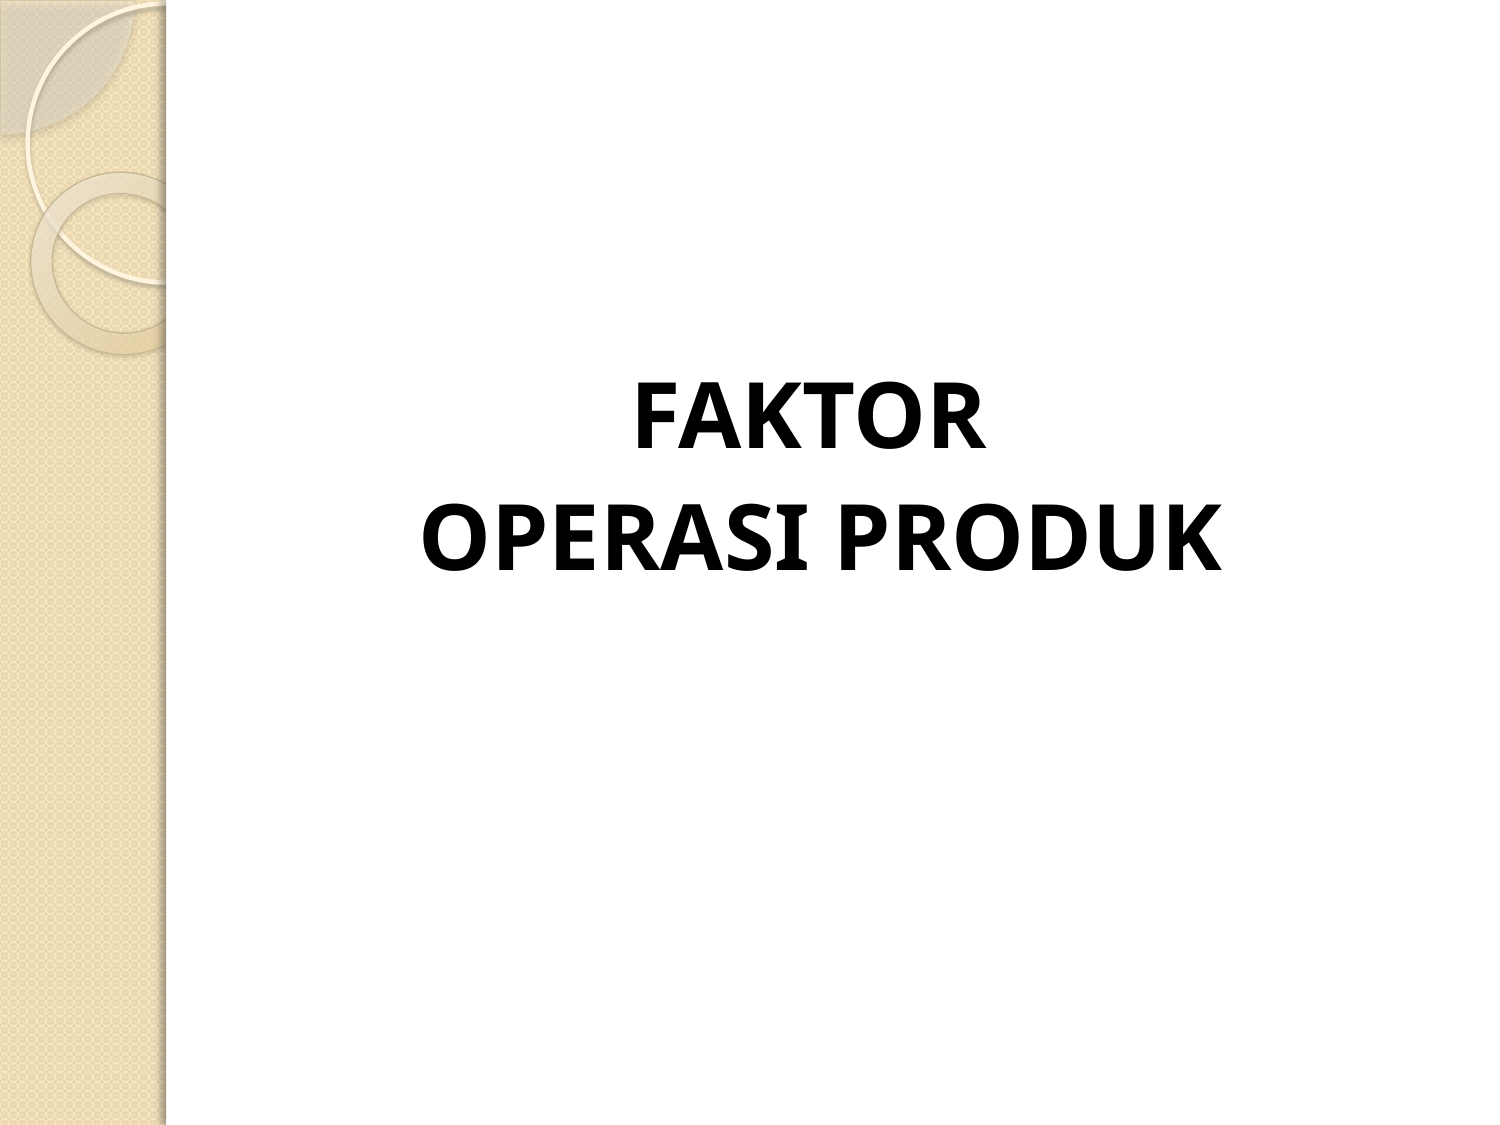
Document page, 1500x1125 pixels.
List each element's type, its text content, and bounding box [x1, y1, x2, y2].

list FAKTOR OPERASI PRODUK [199, 164, 1430, 952]
